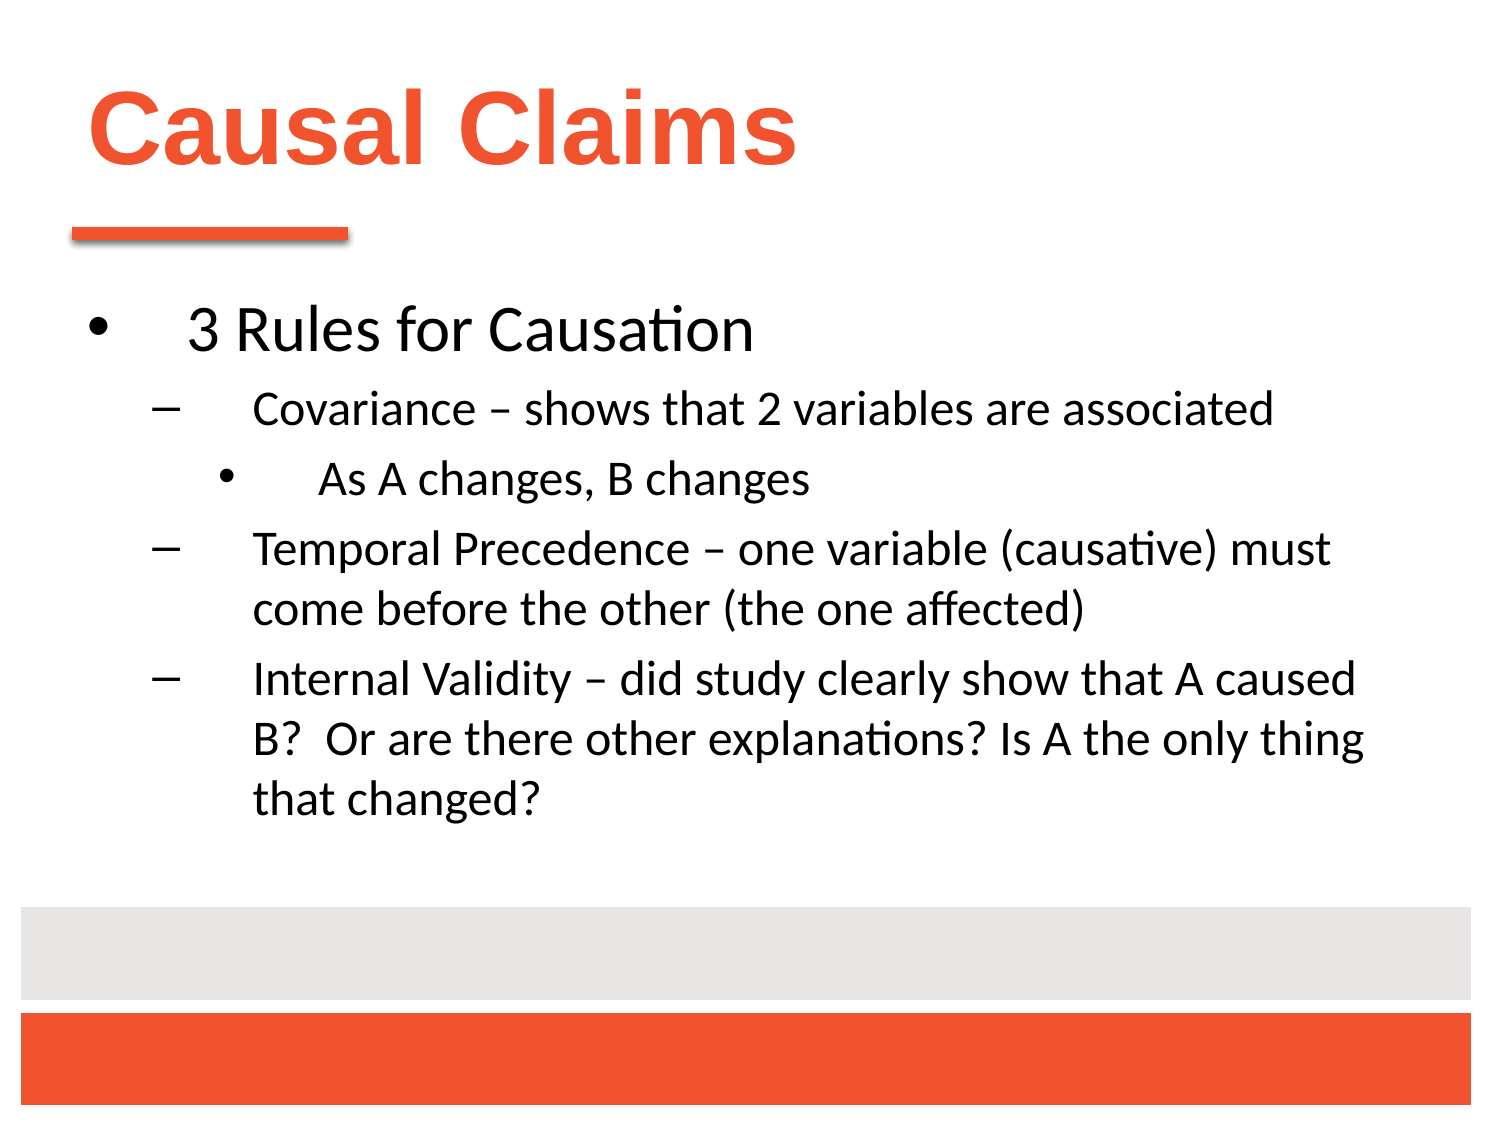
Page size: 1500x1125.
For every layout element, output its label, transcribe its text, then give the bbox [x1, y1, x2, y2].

title Causal Claims [72, 29, 1423, 218]
list 3 Rules for Causation Covariance – shows that 2 variables are associated As A changes, B changes Temporal Precedence – one variable (causative) must come before the other (the one affected) Internal Validity – did study clearly show that A caused B? Or are there other explanations? Is A the only thing that changed? [72, 277, 1423, 876]
